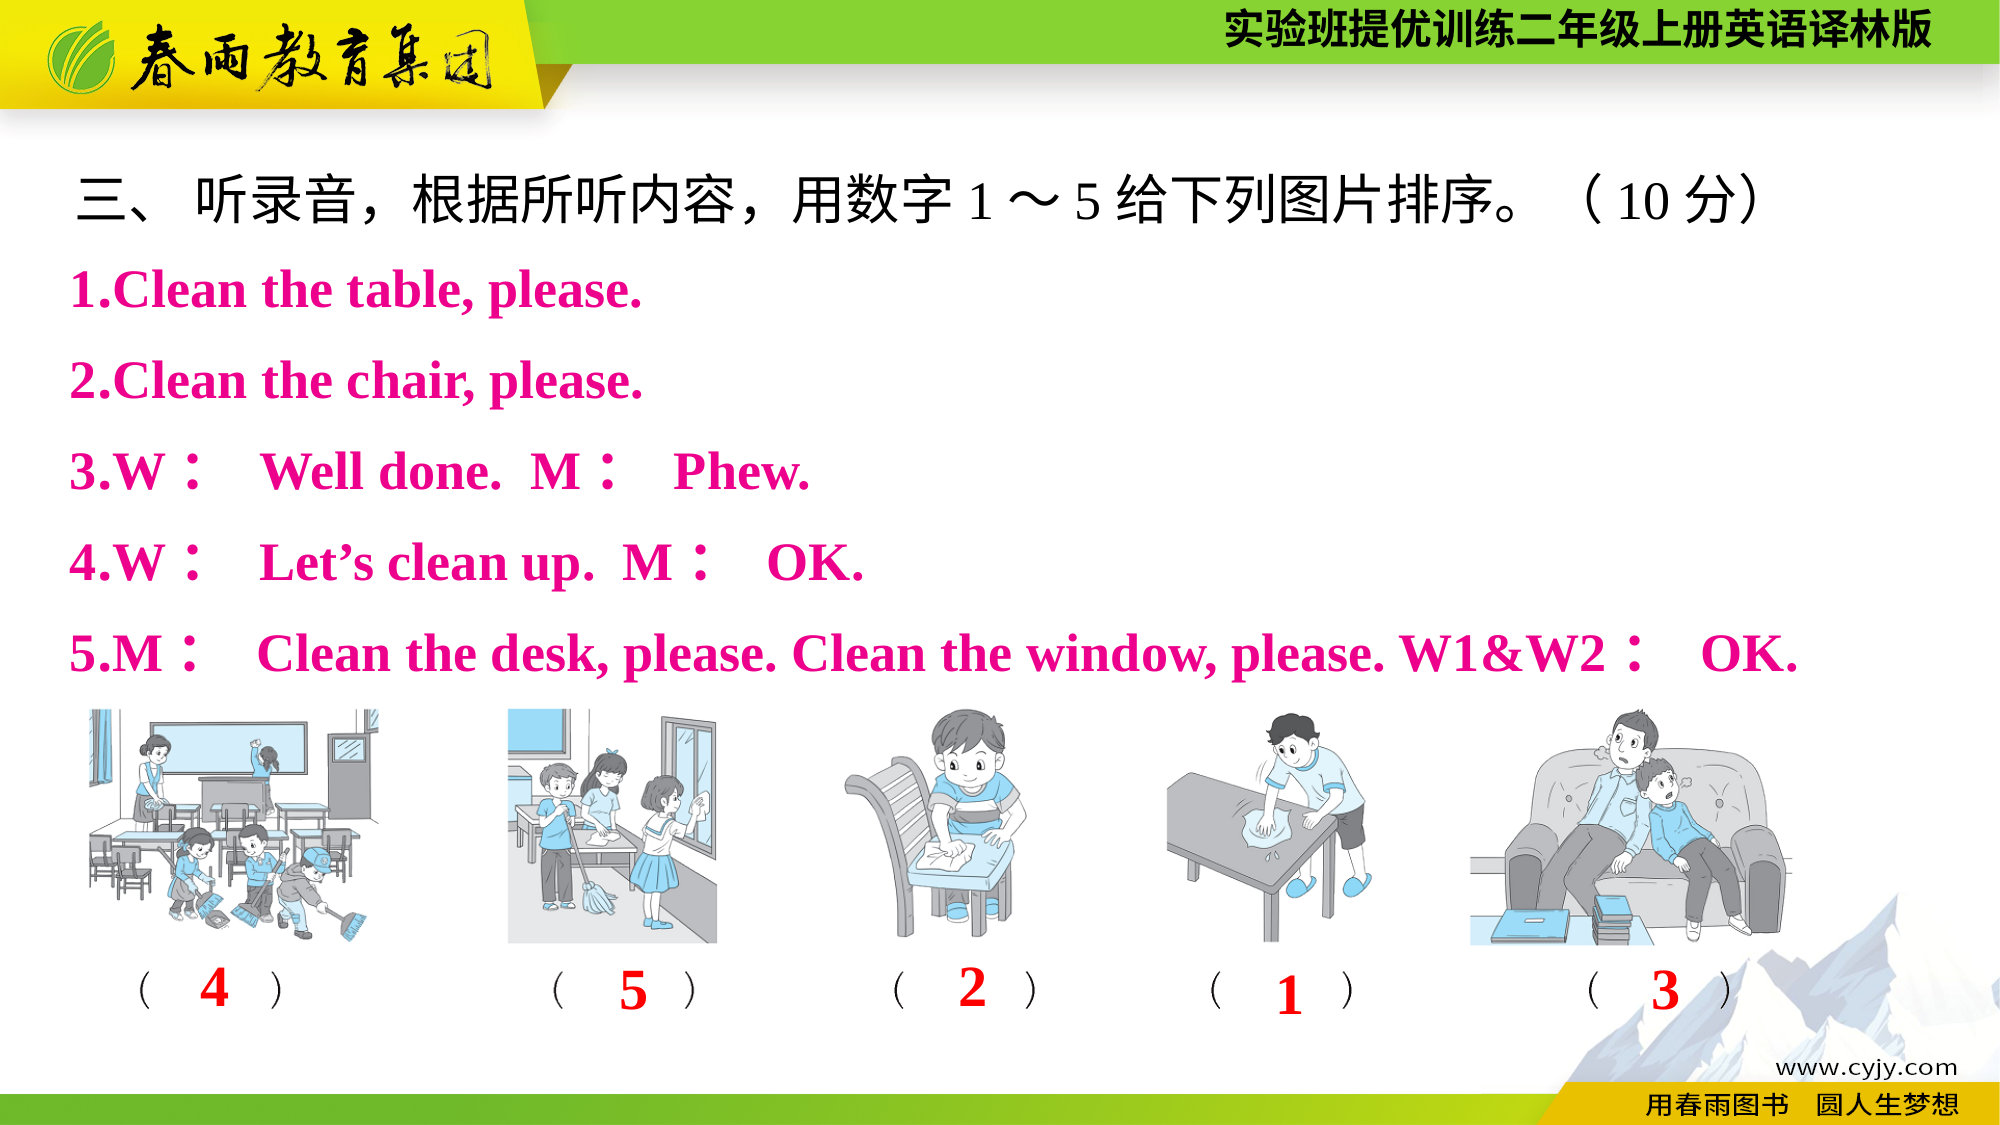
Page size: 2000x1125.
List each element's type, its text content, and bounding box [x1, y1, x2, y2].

list 三、 听录音，根据所听内容，用数字1～5给下列图片排序。（10分） [59, 125, 1944, 227]
text_box 1.Clean the table, please. 2.Clean the chair, please. 3.W： Well done. M： Phew. 4.W： Let’s clean up. M： OK. 5.M： Clean the desk, please. Clean the window, please. W1&W2： OK. [54, 219, 1939, 690]
picture [0, 0, 2000, 1125]
